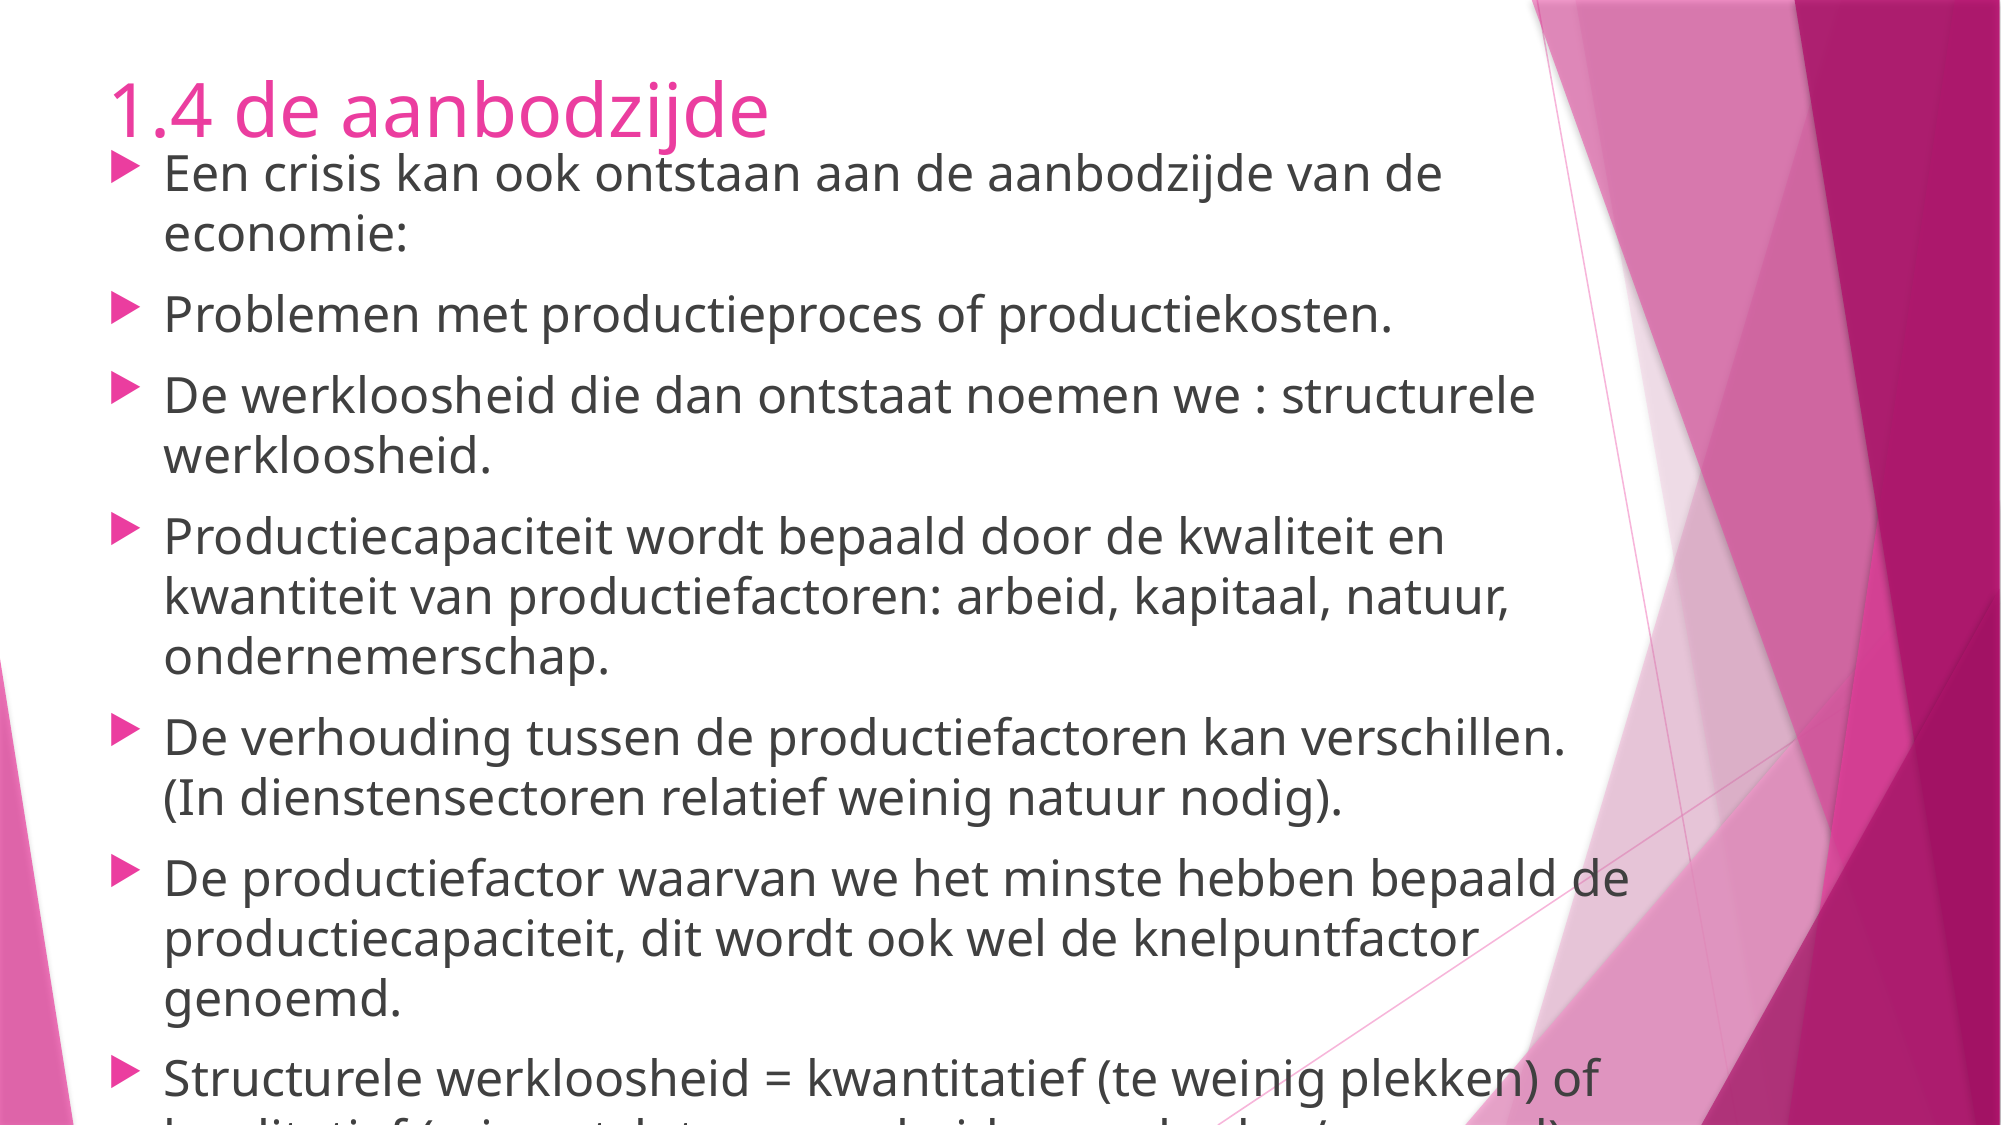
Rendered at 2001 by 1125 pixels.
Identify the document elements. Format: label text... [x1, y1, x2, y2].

title 1.4 de aanbodzijde [92, 55, 1522, 134]
list Een crisis kan ook ontstaan aan de aanbodzijde van de economie: Problemen met productieproces of productiekosten. De werkloosheid die dan ontstaat noemen we : structurele werkloosheid. Productiecapaciteit wordt bepaald door de kwaliteit en kwantiteit van productiefactoren: arbeid, kapitaal, natuur, ondernemerschap. De verhouding tussen de productiefactoren kan verschillen. (In dienstensectoren relatief weinig natuur nodig). De productiefactor waarvan we het minste hebben bepaald de productiecapaciteit, dit wordt ook wel de knelpuntfactor genoemd. Structurele werkloosheid = kwantitatief (te weinig plekken) of kwalitatief (mismatch tussen arbeid aangeboden/gevraagd) [92, 134, 1658, 992]
